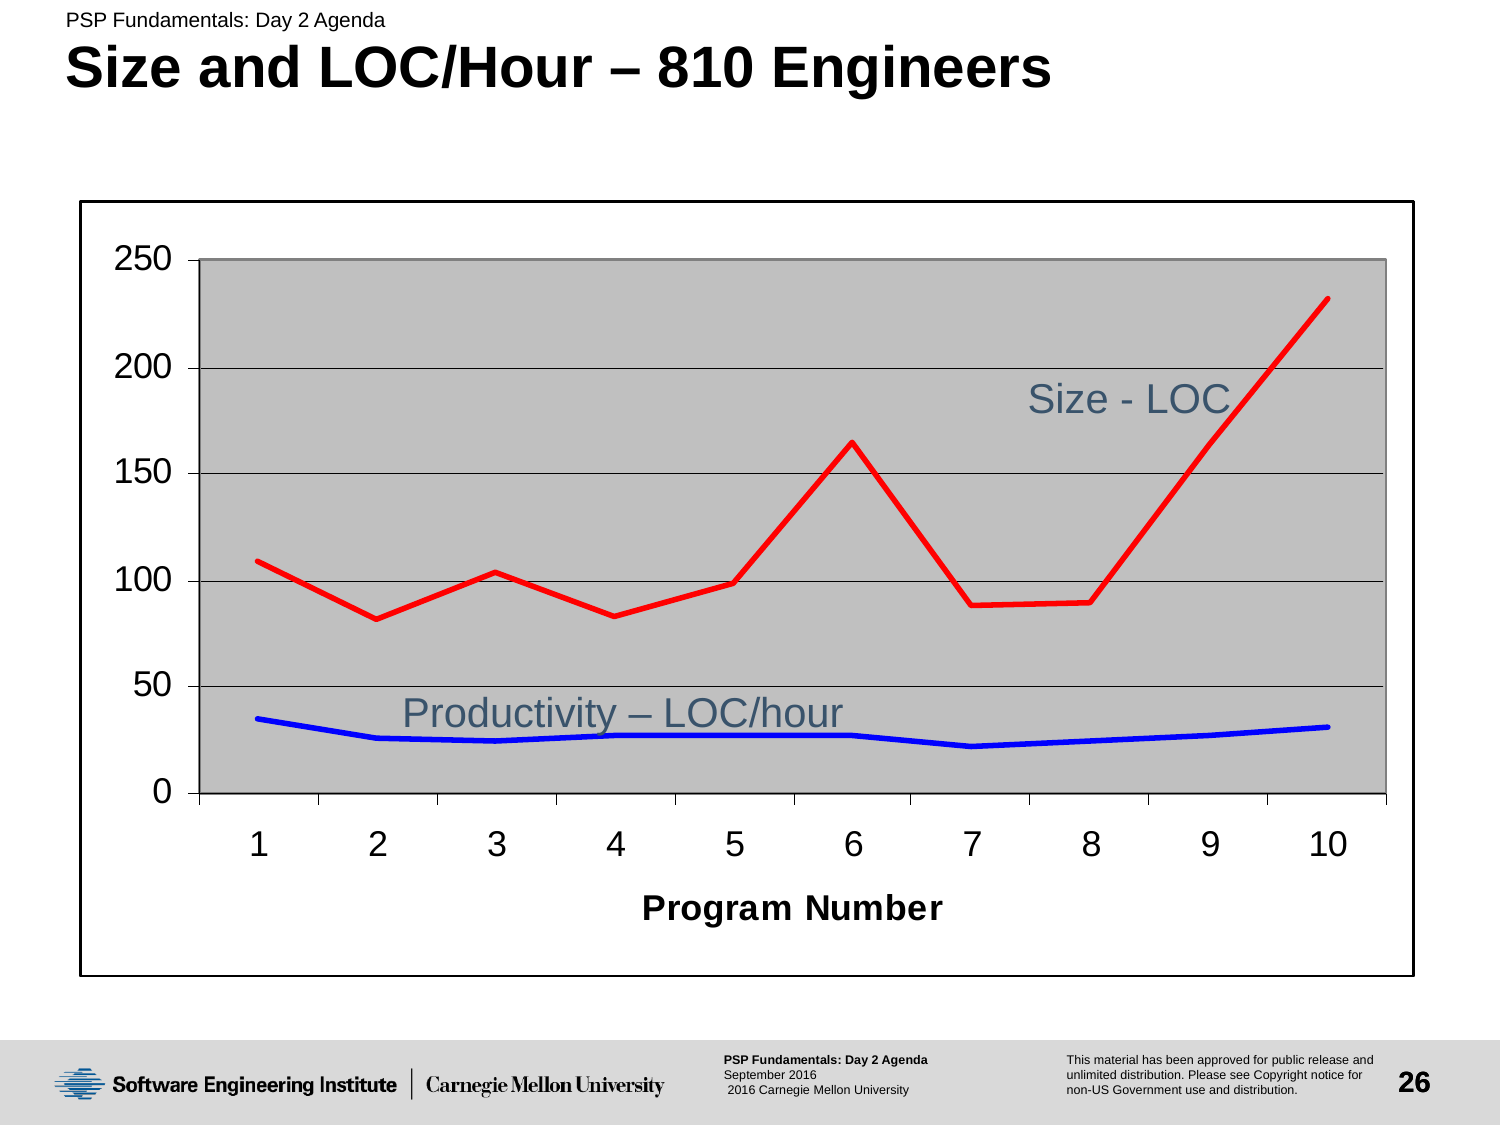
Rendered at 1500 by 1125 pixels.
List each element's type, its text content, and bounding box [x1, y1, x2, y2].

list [66, 187, 1431, 990]
title Size and LOC/Hour – 810 Engineers [65, 37, 1430, 148]
picture [46, 1061, 673, 1104]
